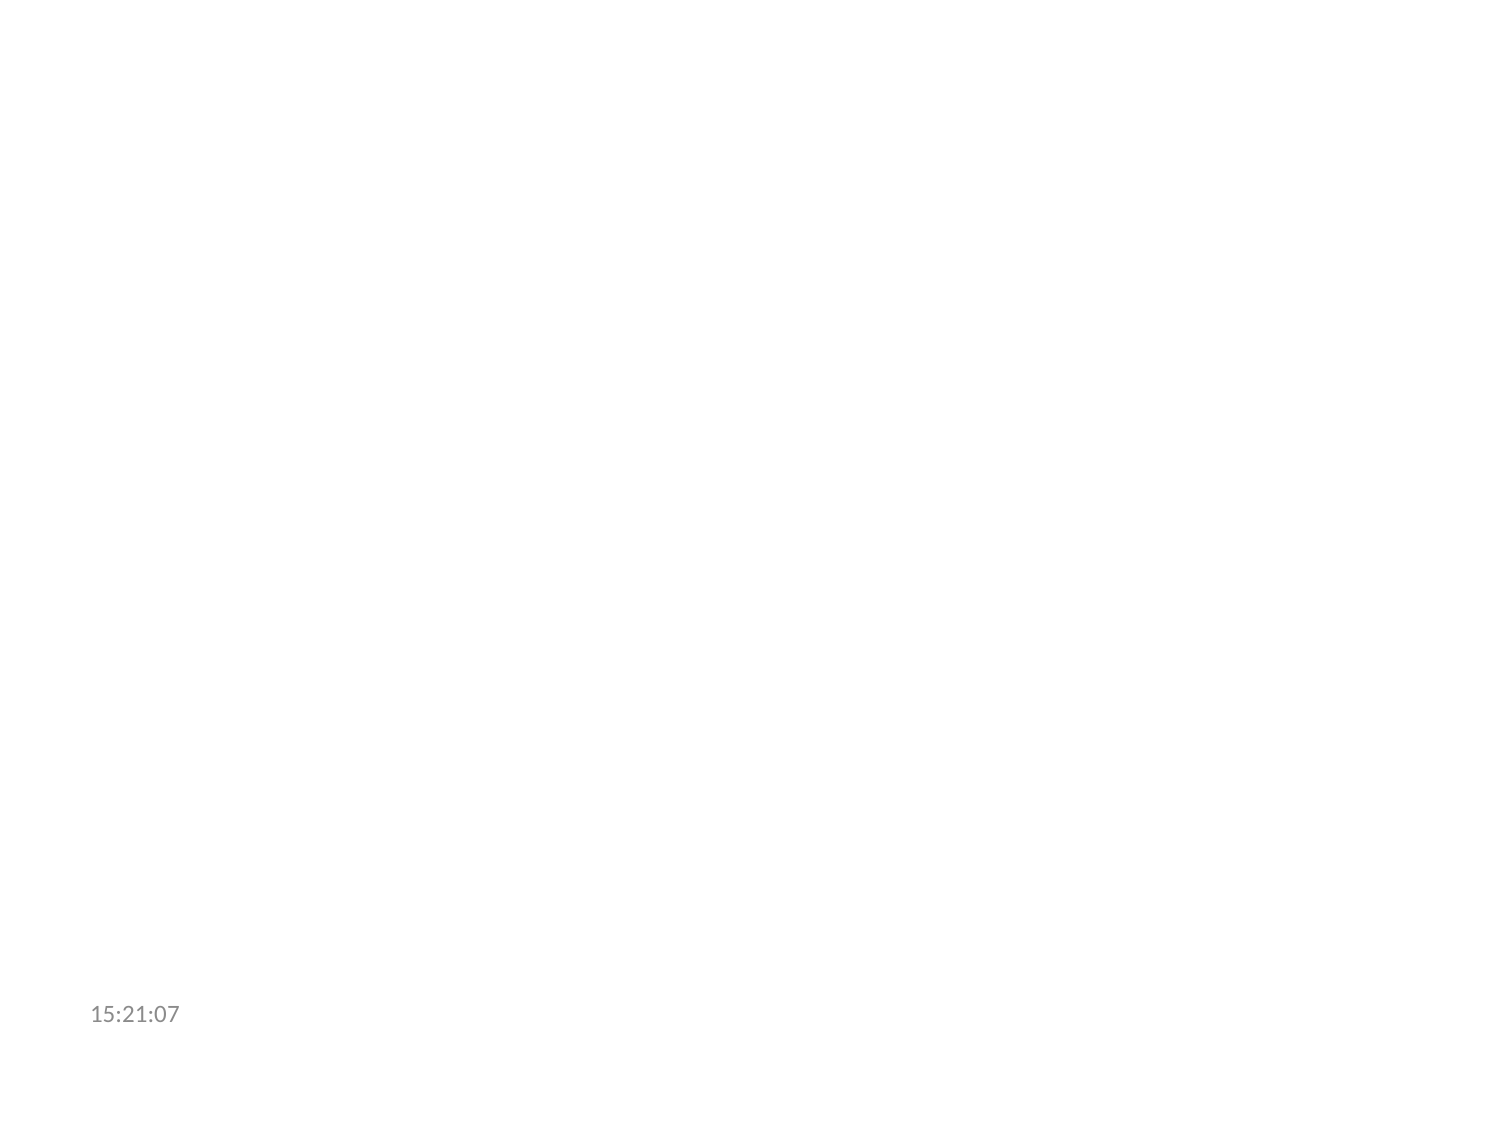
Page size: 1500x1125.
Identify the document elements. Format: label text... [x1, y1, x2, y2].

text_box 15:35:09 [75, 982, 425, 1043]
